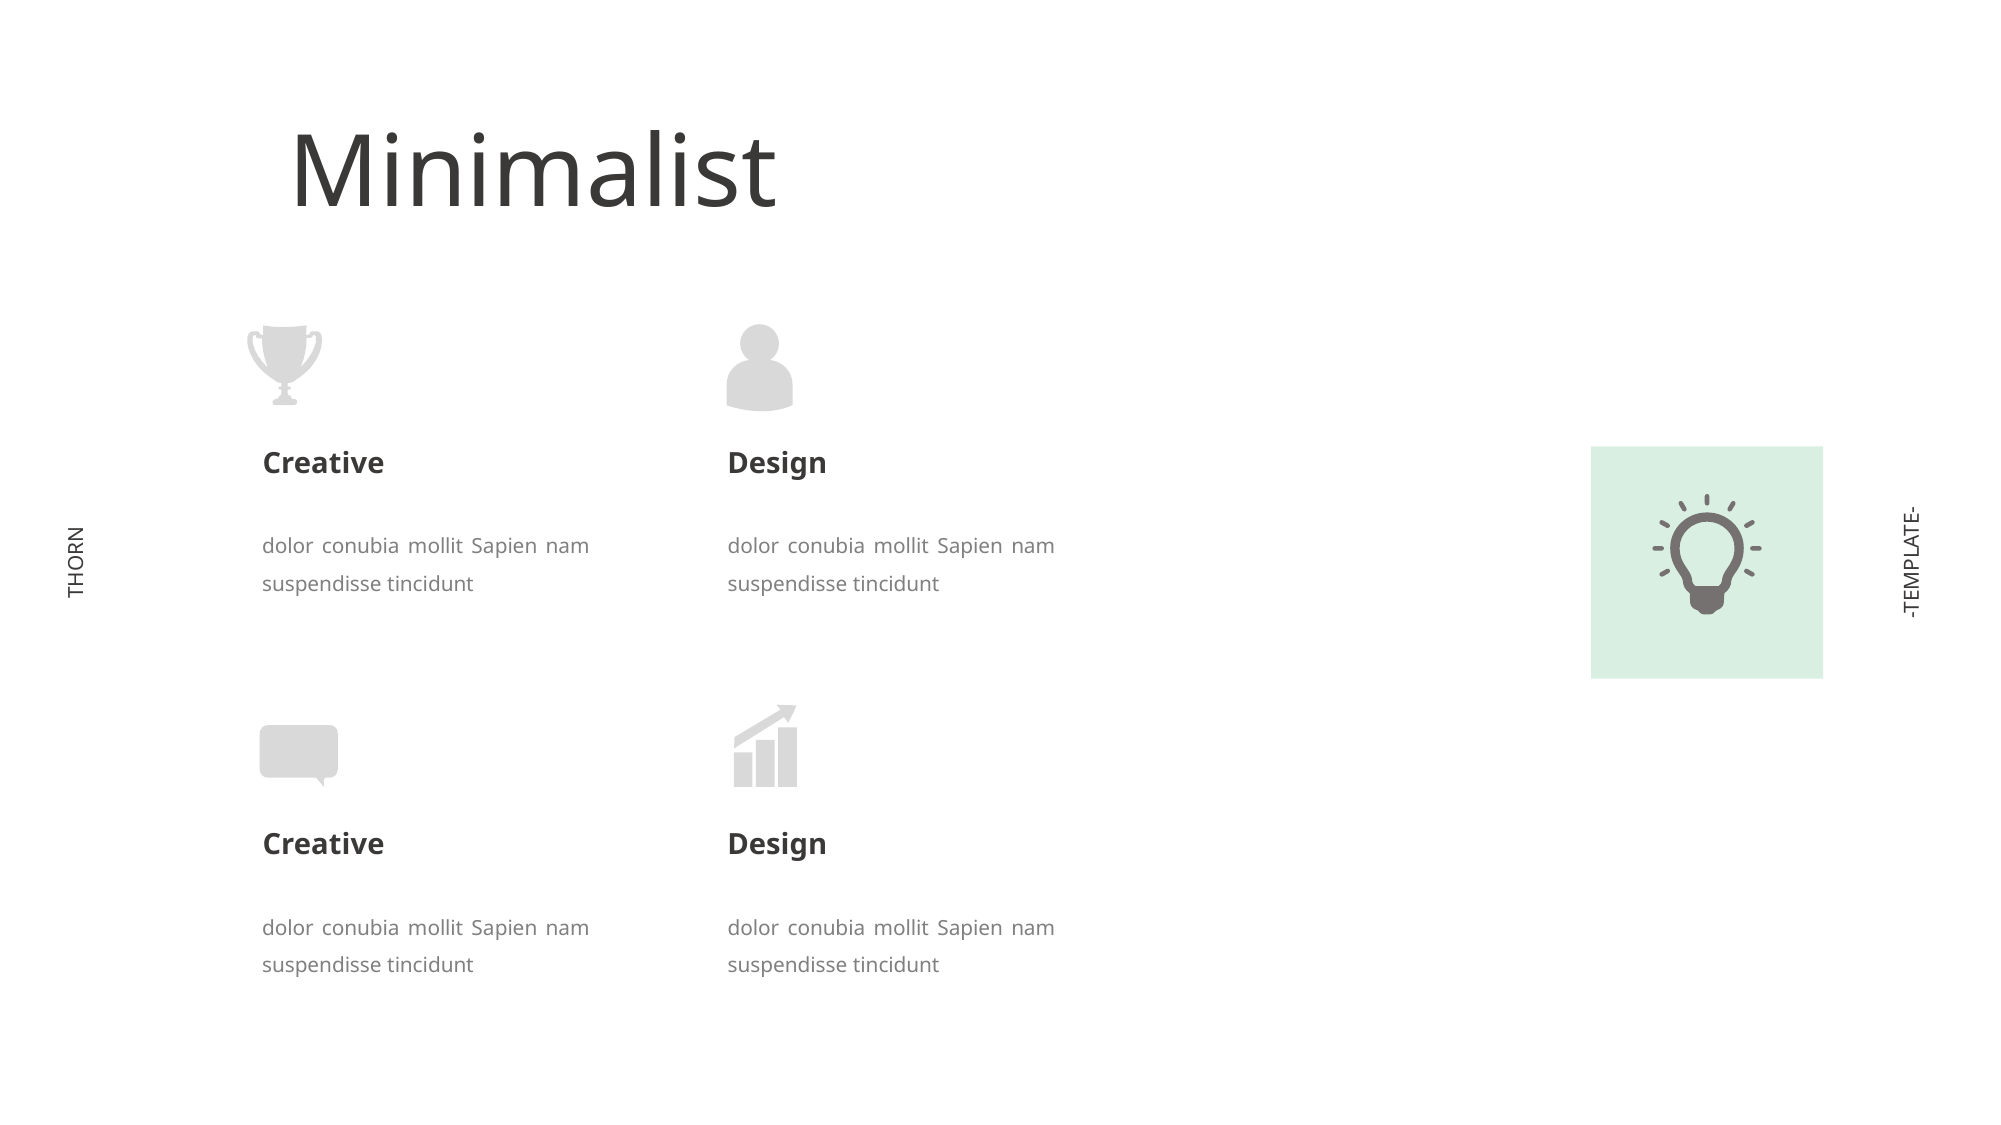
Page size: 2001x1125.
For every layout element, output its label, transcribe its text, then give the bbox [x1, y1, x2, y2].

text_box [247, 325, 323, 406]
text_box [733, 752, 753, 787]
text_box [778, 727, 797, 787]
text_box dolor conubia mollit Sapien nam suspendisse tincidunt [247, 894, 605, 984]
text_box Design [712, 436, 843, 487]
text_box [734, 704, 797, 749]
text_box [1744, 568, 1755, 577]
text_box -TEMPLATE- [1890, 491, 1931, 634]
text_box Design [712, 818, 843, 868]
text_box [1727, 501, 1736, 512]
text_box [1744, 520, 1755, 529]
text_box Creative [247, 436, 400, 487]
text_box [1708, 512, 1744, 615]
text_box THORN [54, 511, 95, 614]
picture [1192, 99, 1708, 1026]
text_box dolor conubia mollit Sapien nam suspendisse tincidunt [247, 513, 605, 603]
text_box [259, 725, 338, 787]
text_box dolor conubia mollit Sapien nam suspendisse tincidunt [712, 513, 1070, 603]
text_box [1750, 546, 1762, 551]
text_box [726, 324, 793, 412]
text_box [1708, 445, 1824, 680]
text_box [755, 739, 775, 787]
text_box dolor conubia mollit Sapien nam suspendisse tincidunt [712, 894, 1070, 984]
text_box Minimalist [273, 99, 793, 235]
text_box Creative [247, 818, 400, 868]
